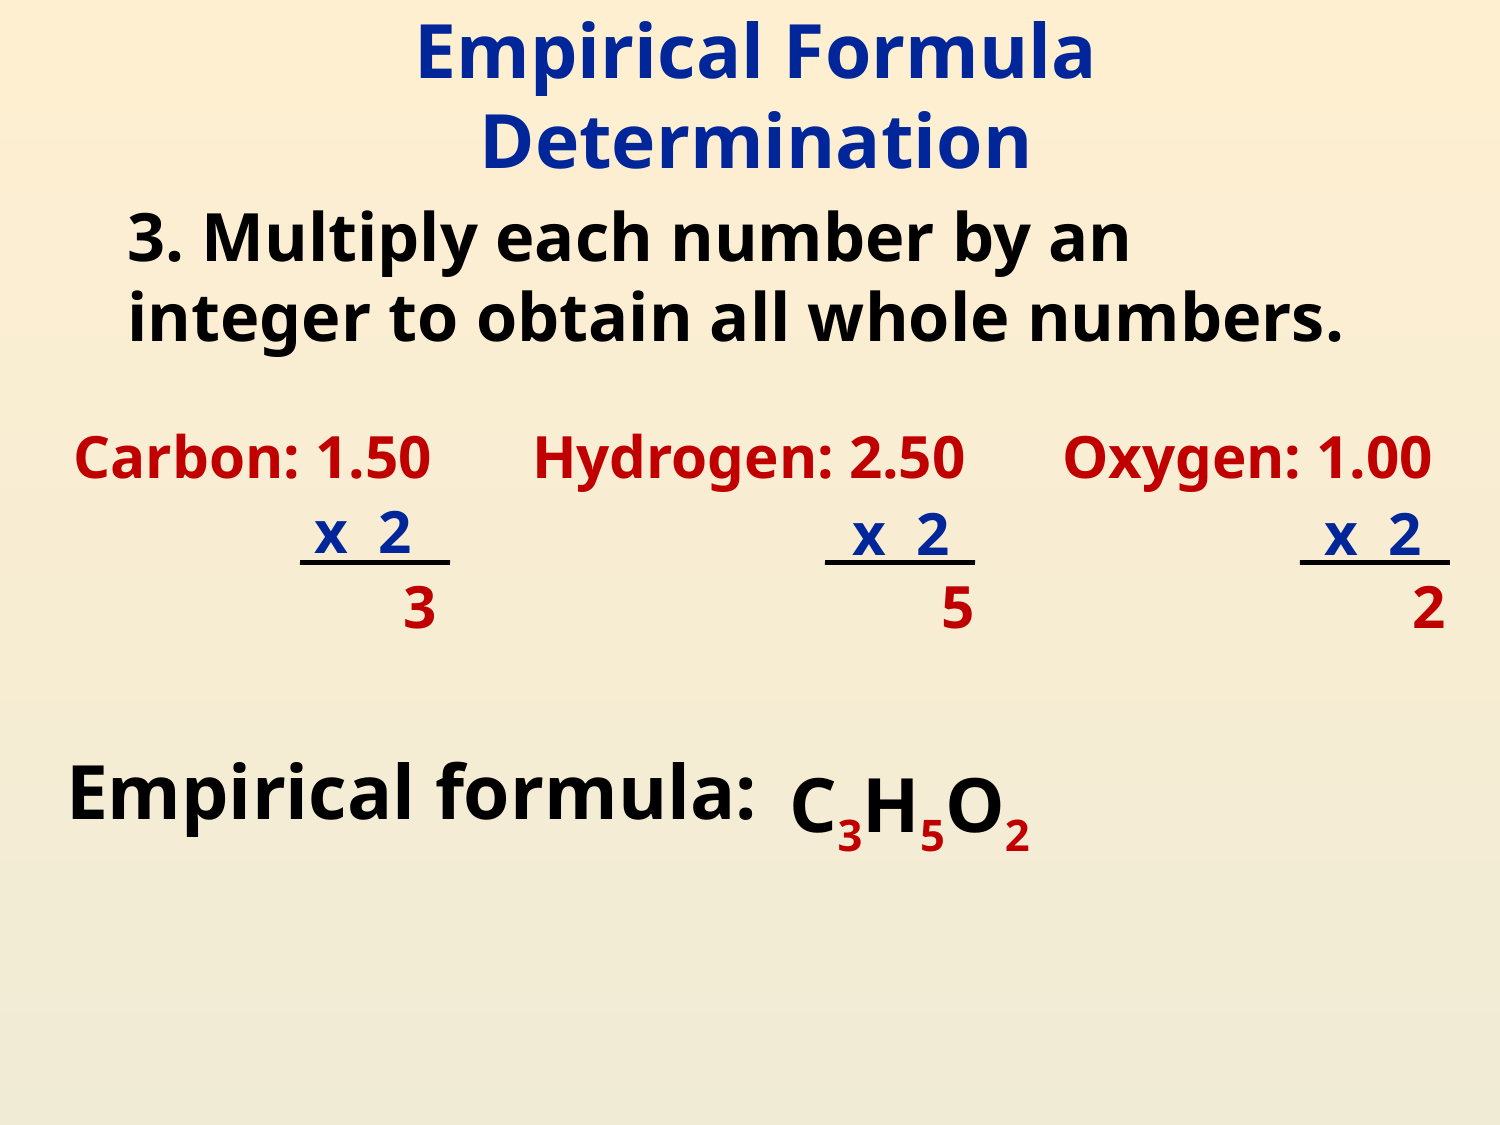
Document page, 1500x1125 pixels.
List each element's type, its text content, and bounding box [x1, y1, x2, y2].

text_box 3. Multiply each number by an integer to obtain all whole numbers. [112, 187, 1390, 363]
text_box x 2 [837, 489, 1028, 575]
text_box Empirical formula: [51, 737, 773, 843]
text_box 3 [388, 562, 452, 648]
text_box x 2 [300, 487, 491, 573]
text_box Hydrogen: 2.50 [517, 412, 981, 498]
title Empirical Formula Determination [124, 0, 1388, 187]
text_box 5 [926, 562, 990, 648]
text_box Carbon: 1.50 [58, 412, 447, 498]
text_box 2 [1398, 562, 1461, 648]
text_box x 2 [1309, 489, 1500, 575]
text_box Oxygen: 1.00 [1047, 412, 1448, 498]
text_box C3H5O2 [774, 749, 1238, 868]
